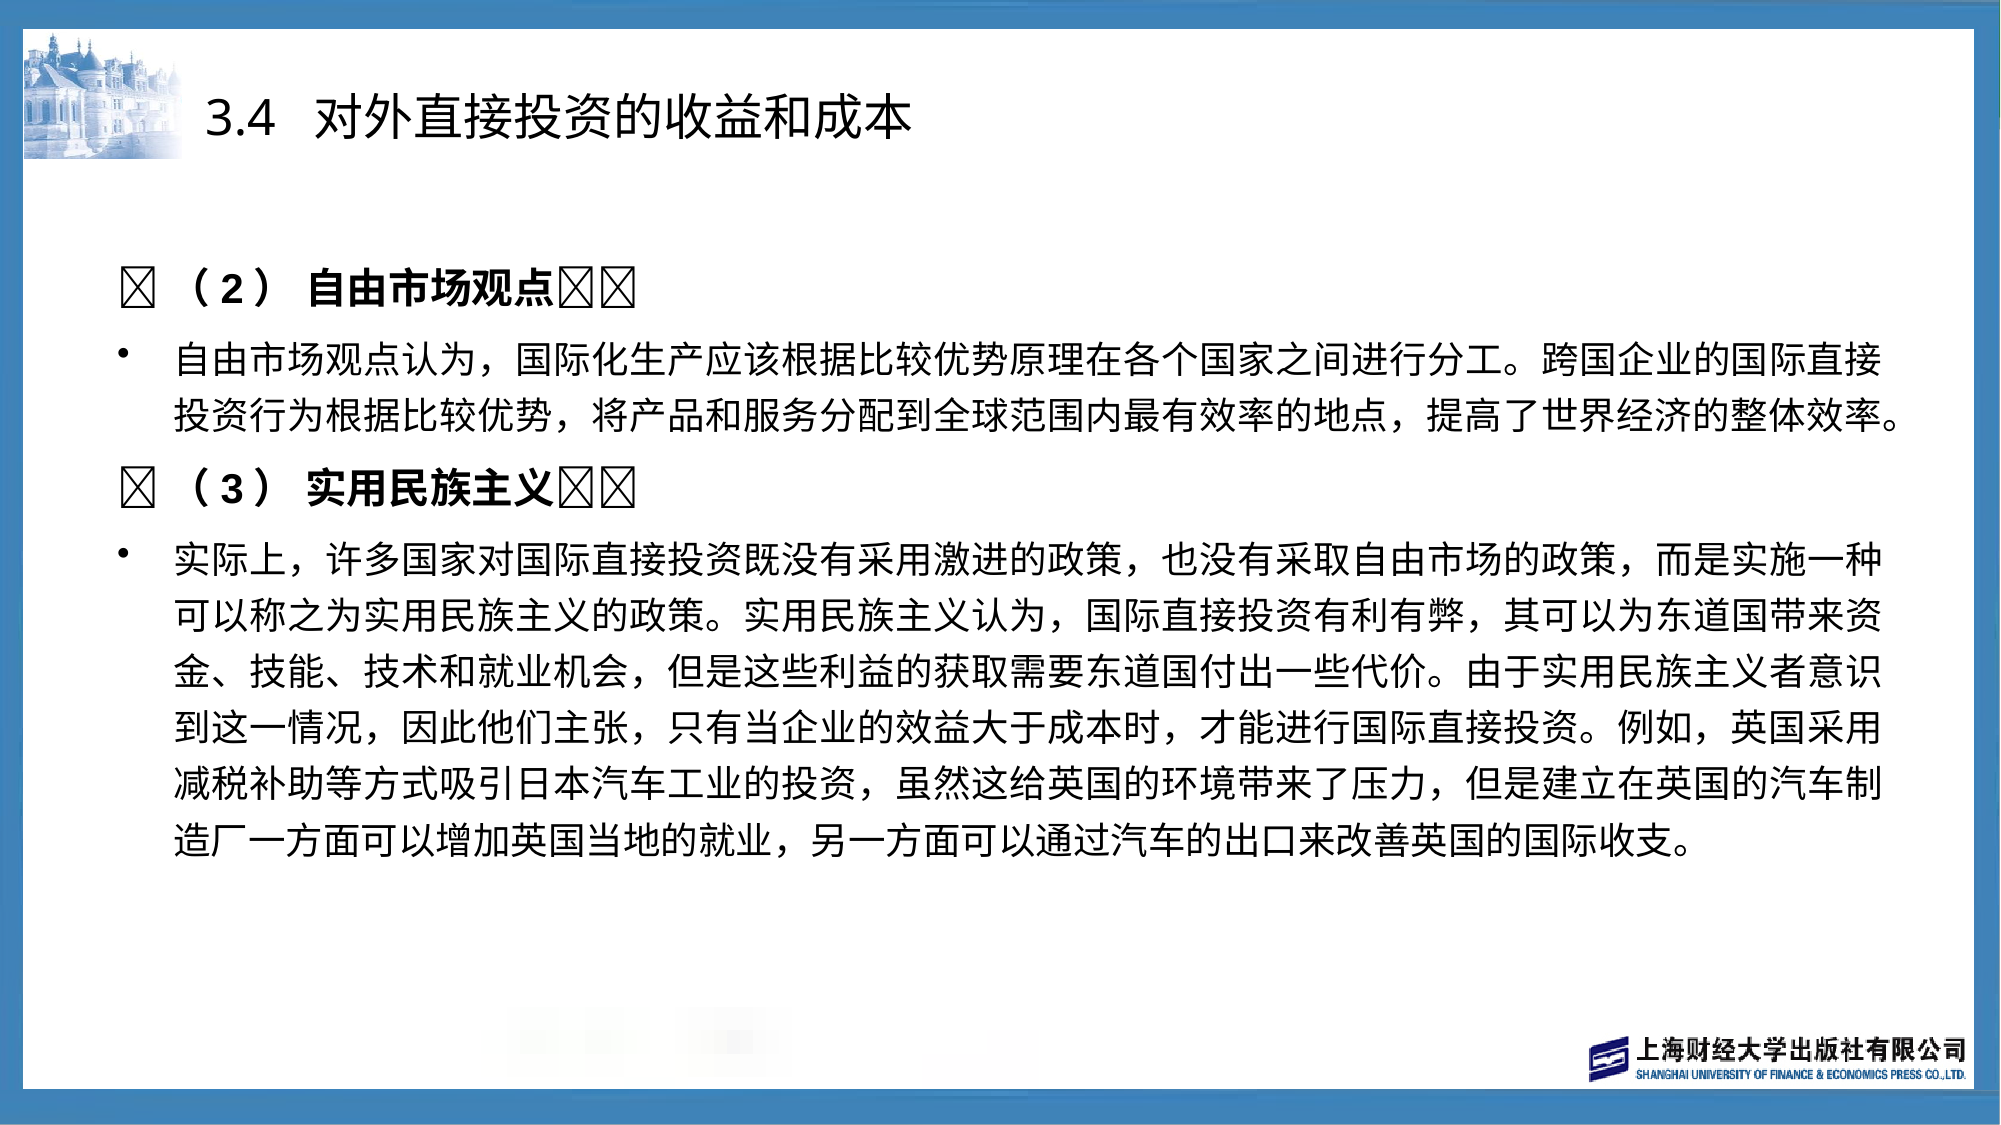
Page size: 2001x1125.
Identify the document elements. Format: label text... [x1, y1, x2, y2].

title 3.4 对外直接投资的收益和成本 [190, 64, 1547, 168]
picture [0, 0, 2001, 1125]
list （2） 自由市场观点 自由市场观点认为，国际化生产应该根据比较优势原理在各个国家之间进行分工。跨国企业的国际直接投资行为根据比较优势，将产品和服务分配到全球范围内最有效率的地点，提高了世界经济的整体效率。 （3） 实用民族主义 实际上，许多国家对国际直接投资既没有采用激进的政策，也没有采取自由市场的政策，而是实施一种可以称之为实用民族主义的政策。实用民族主义认为，国际直接投资有利有弊，其可以为东道国带来资金、技能、技术和就业机会，但是这些利益的获取需要东道国付出一些代价。由于实用民族主义者意识到这一情况，因此他们主张，只有当企业的效益大于成本时，才能进行国际直接投资。例如，英国采用减税补助等方式吸引日本汽车工业的投资，虽然这给英国的环境带来了压力，但是建立在英国的汽车制造厂一方面可以增加英国当地的就业，另一方面可以通过汽车的出口来改善英国的国际收支。 [102, 241, 1898, 1065]
